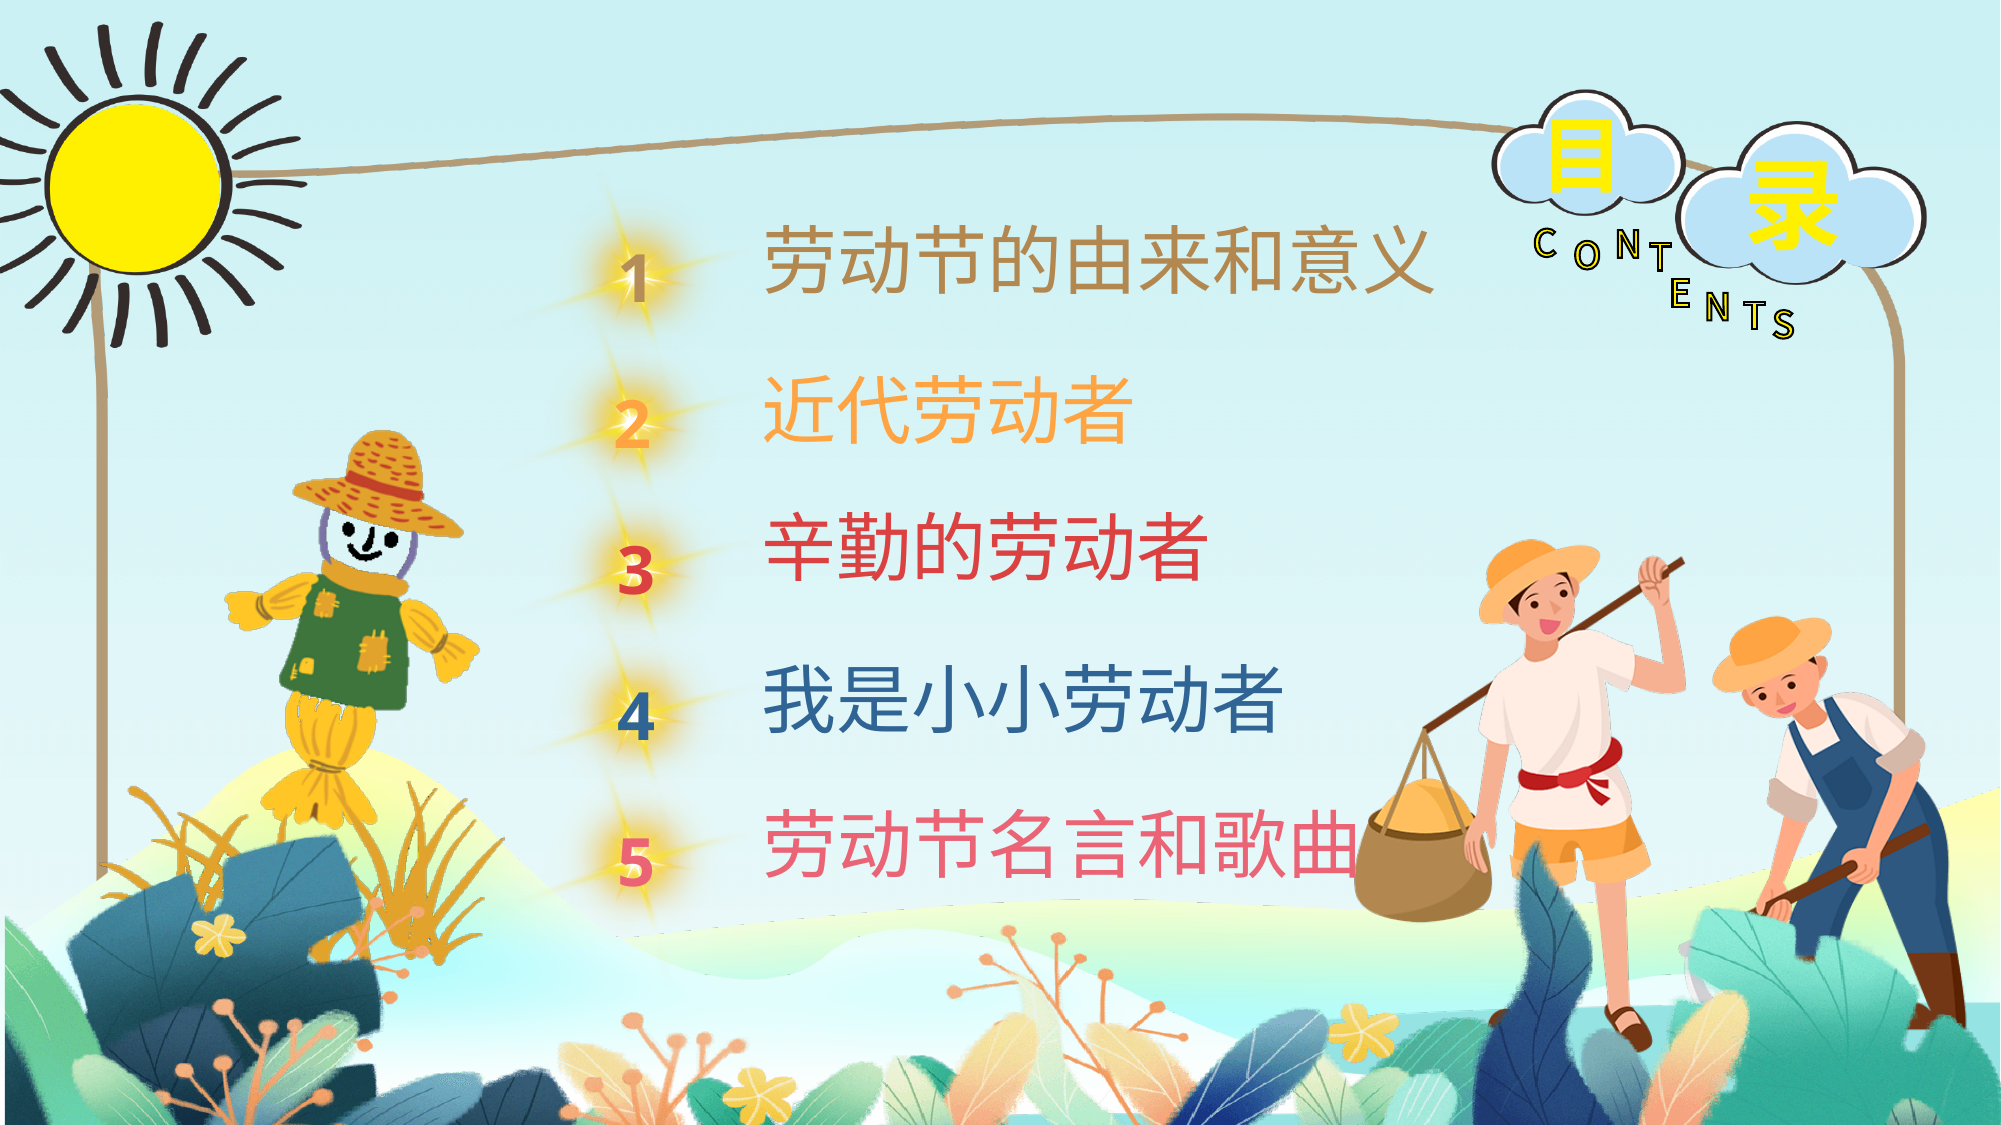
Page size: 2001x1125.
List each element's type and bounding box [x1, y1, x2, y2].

text_box [780, 541, 806, 687]
text_box [438, 104, 806, 396]
text_box [438, 687, 806, 1056]
text_box [780, 396, 806, 541]
picture [0, 0, 2001, 1125]
text_box [434, 250, 802, 396]
